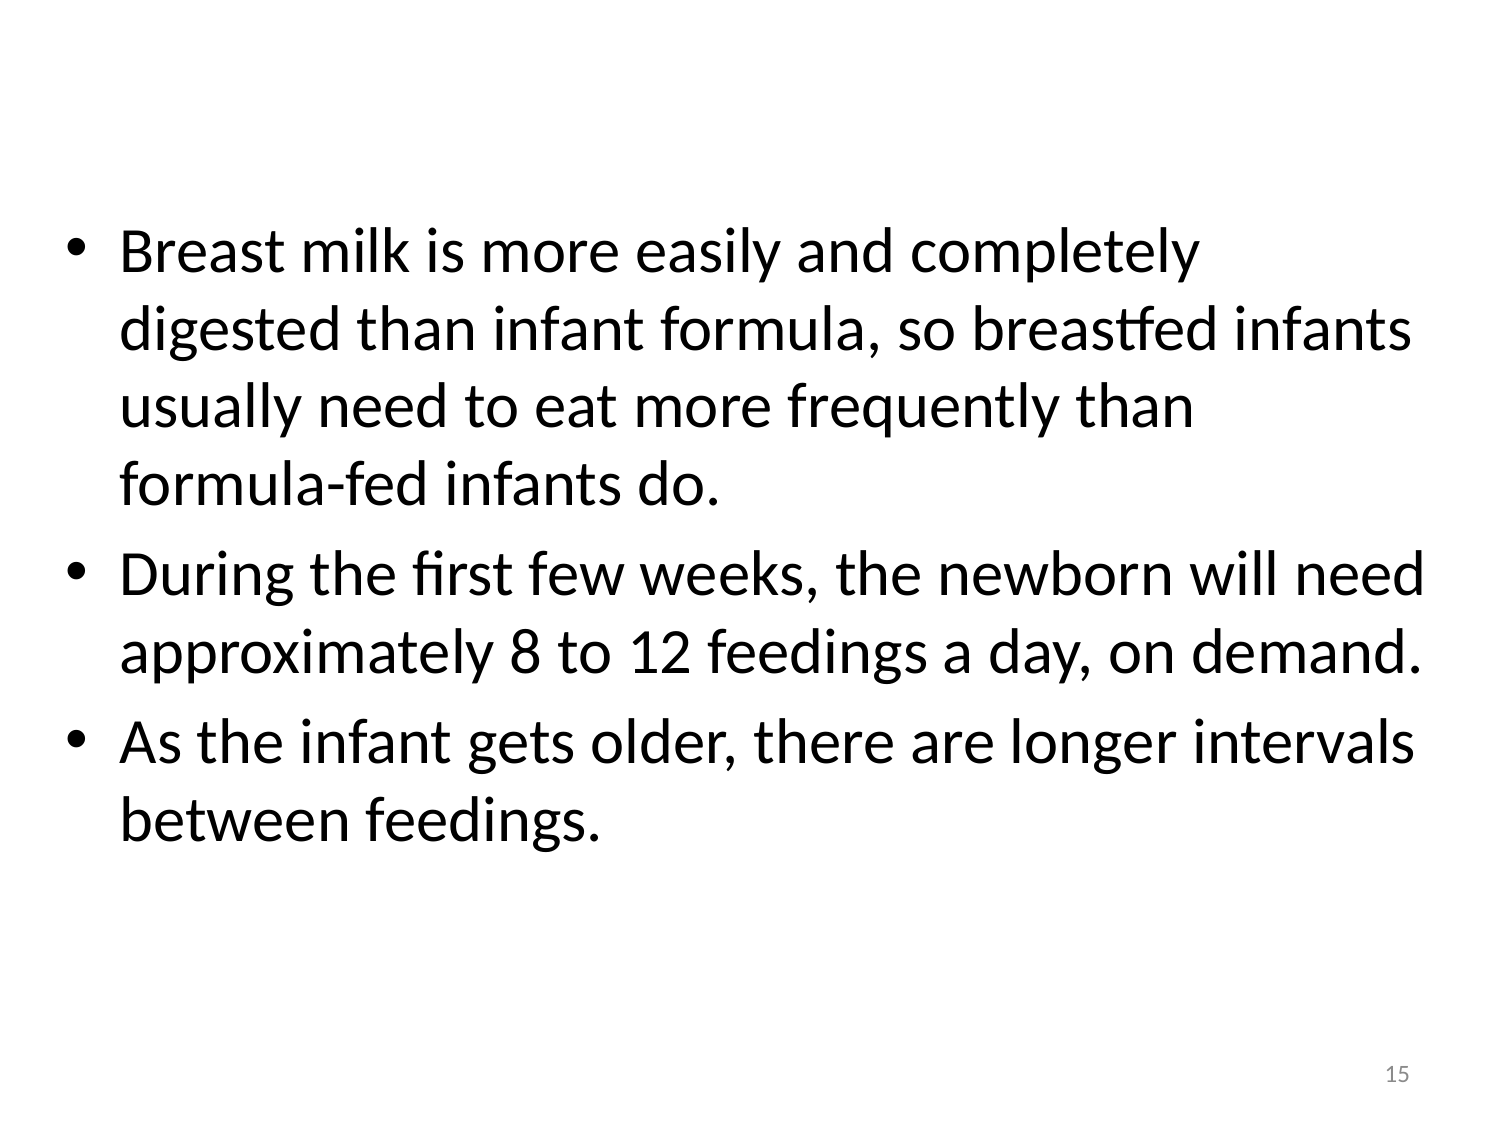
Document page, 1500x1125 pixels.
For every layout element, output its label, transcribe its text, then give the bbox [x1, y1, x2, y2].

slide_number 15 [1074, 1042, 1425, 1103]
list Breast milk is more easily and completely digested than infant formula, so breastfed infants usually need to eat more frequently than formula-fed infants do. During the first few weeks, the newborn will need approximately 8 to 12 feedings a day, on demand. As the infant gets older, there are longer intervals between feedings. [50, 200, 1450, 937]
